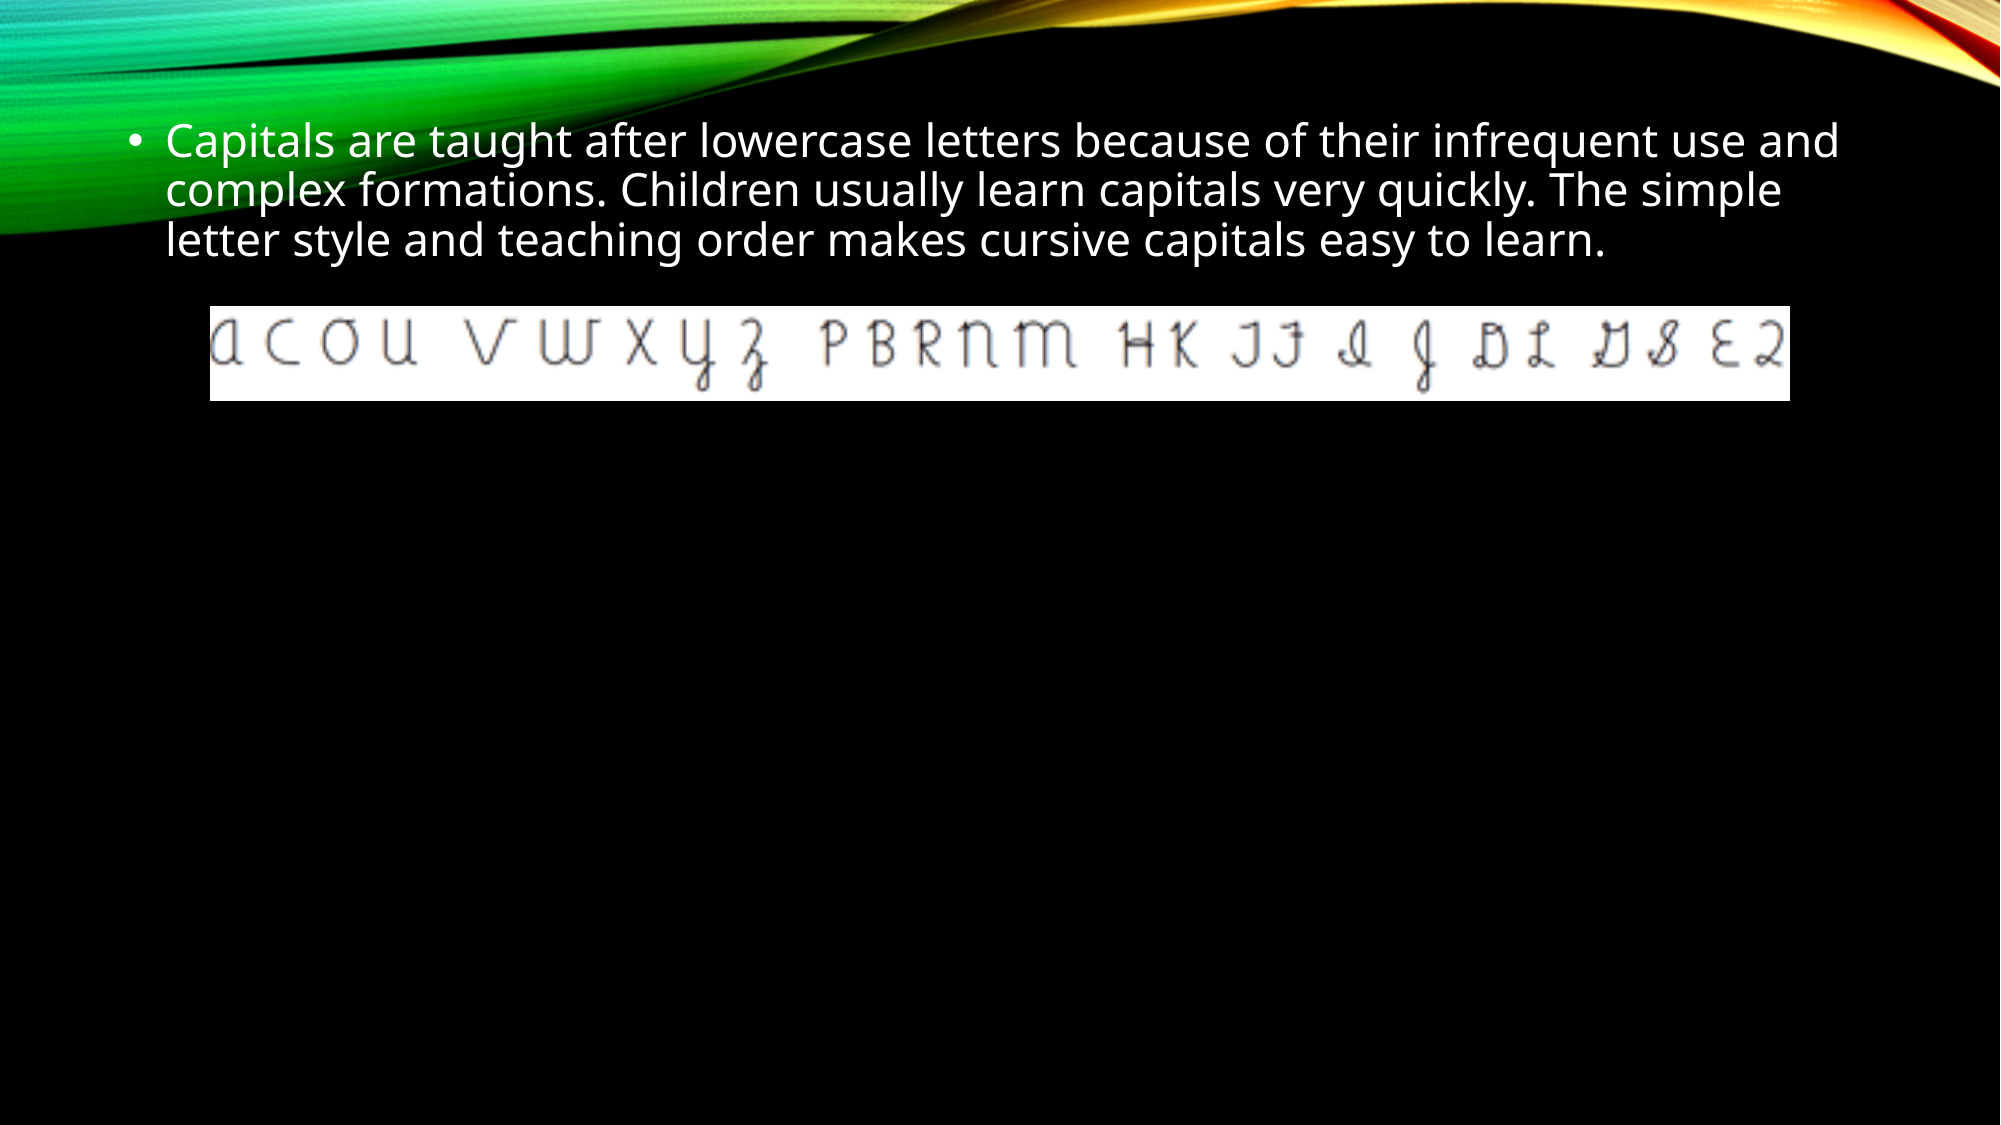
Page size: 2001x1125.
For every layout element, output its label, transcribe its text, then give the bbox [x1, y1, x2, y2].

picture [0, 0, 2000, 237]
list Capitals are taught after lowercase letters because of their infrequent use and complex formations. Children usually learn capitals very quickly. The simple letter style and teaching order makes cursive capitals easy to learn. [112, 110, 1888, 1021]
picture [210, 306, 1790, 401]
